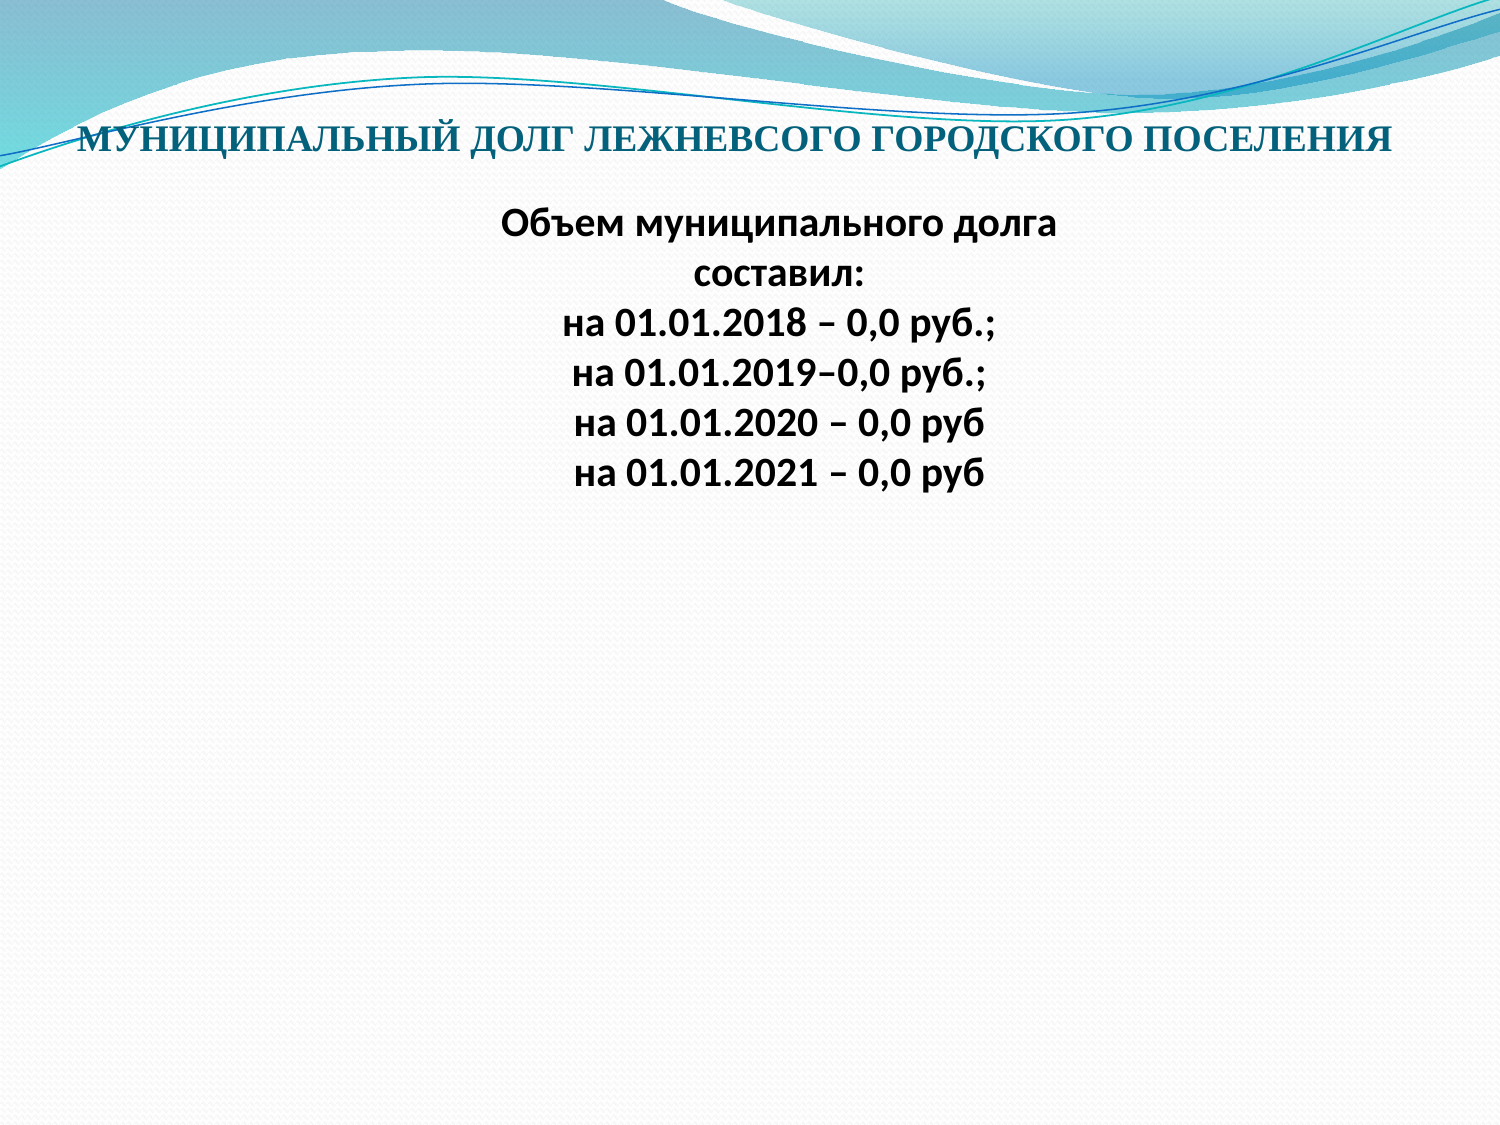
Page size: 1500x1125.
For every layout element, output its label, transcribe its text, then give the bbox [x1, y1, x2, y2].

title МУНИЦИПАЛЬНЫЙ ДОЛГ ЛЕЖНЕВСОГО ГОРОДСКОГО ПОСЕЛЕНИЯ [76, 0, 1427, 160]
text_box Объем муниципального долга составил: на 01.01.2018 – 0,0 руб.; на 01.01.2019–0,0 руб.; на 01.01.2020 – 0,0 руб на 01.01.2021 – 0,0 руб [421, 187, 1137, 553]
